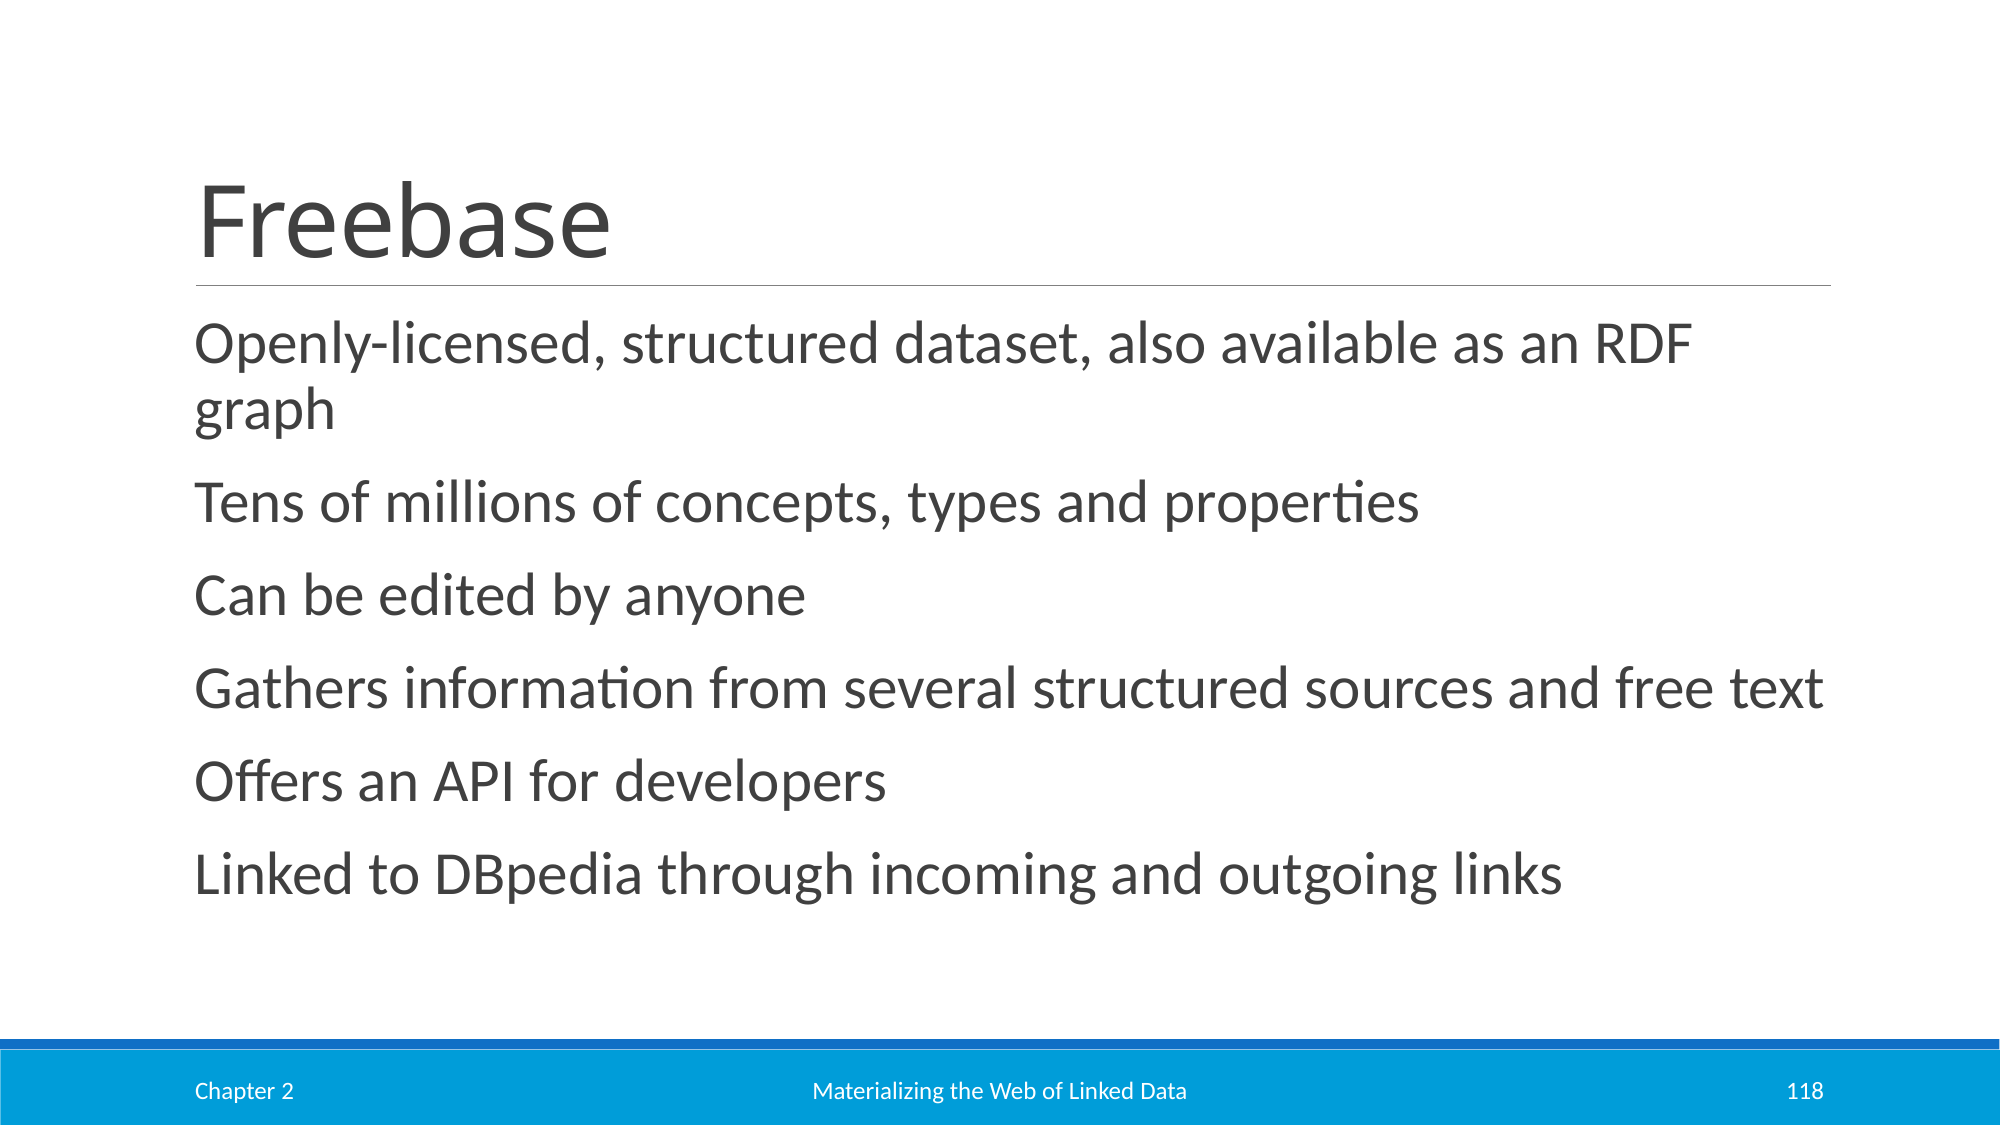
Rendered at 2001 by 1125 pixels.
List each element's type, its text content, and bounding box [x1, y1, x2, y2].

slide_number 118 [1624, 1059, 1840, 1120]
list Openly-licensed, structured dataset, also available as an RDF graph Tens of millions of concepts, types and properties Can be edited by anyone Gathers information from several structured sources and free text Offers an API for developers Linked to DBpedia through incoming and outgoing links [180, 302, 1830, 963]
slide_number Chapter 2 [180, 1059, 586, 1120]
footer Materializing the Web of Linked Data [604, 1059, 1396, 1120]
title Freebase [180, 47, 1830, 285]
